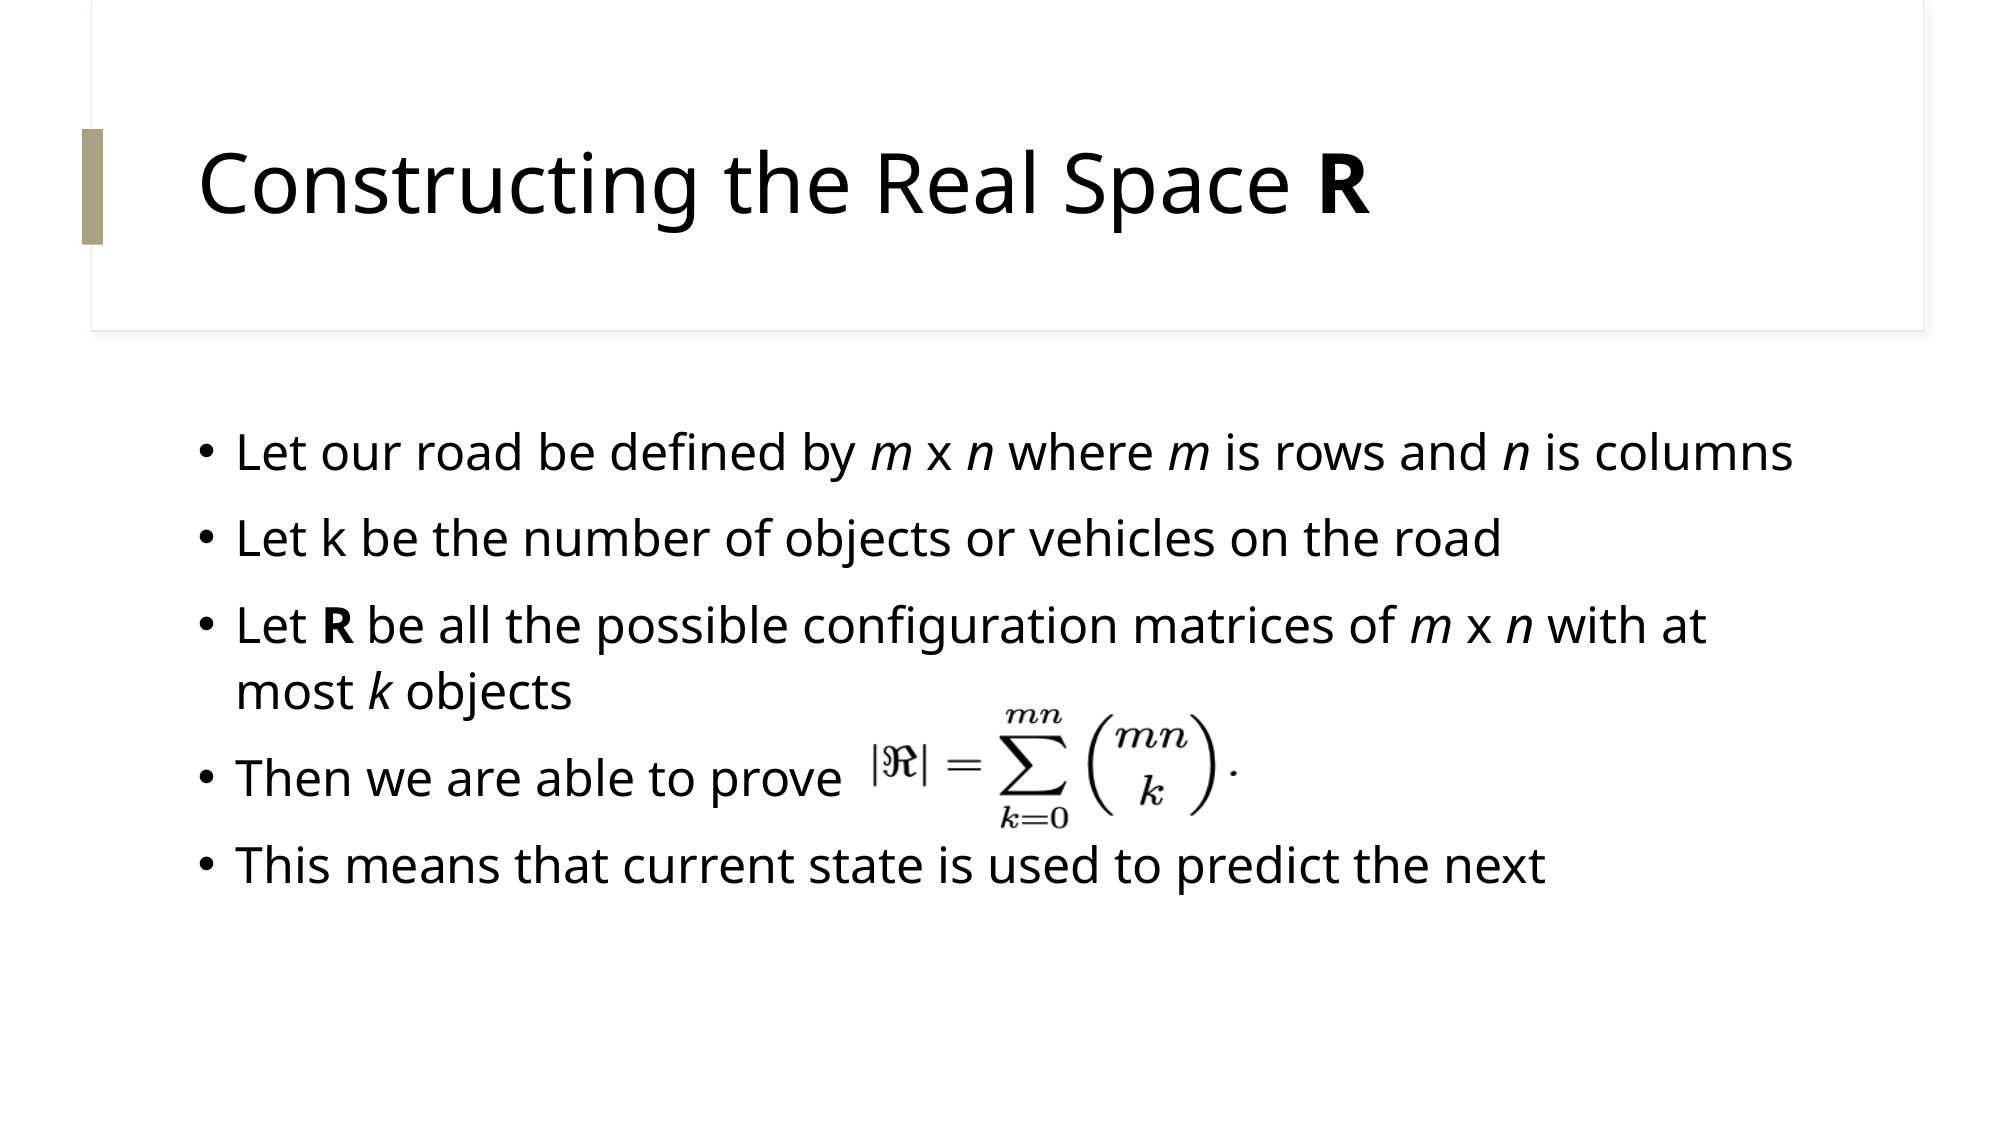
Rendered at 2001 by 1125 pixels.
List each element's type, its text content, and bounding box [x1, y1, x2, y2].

list Let our road be defined by m x n where m is rows and n is columns Let k be the number of objects or vehicles on the road Let R be all the possible configuration matrices of m x n with at most k objects Then we are able to prove This means that current state is used to predict the next [183, 406, 1851, 1013]
picture [850, 694, 1299, 836]
title Constructing the Real Space R [183, 90, 1851, 284]
